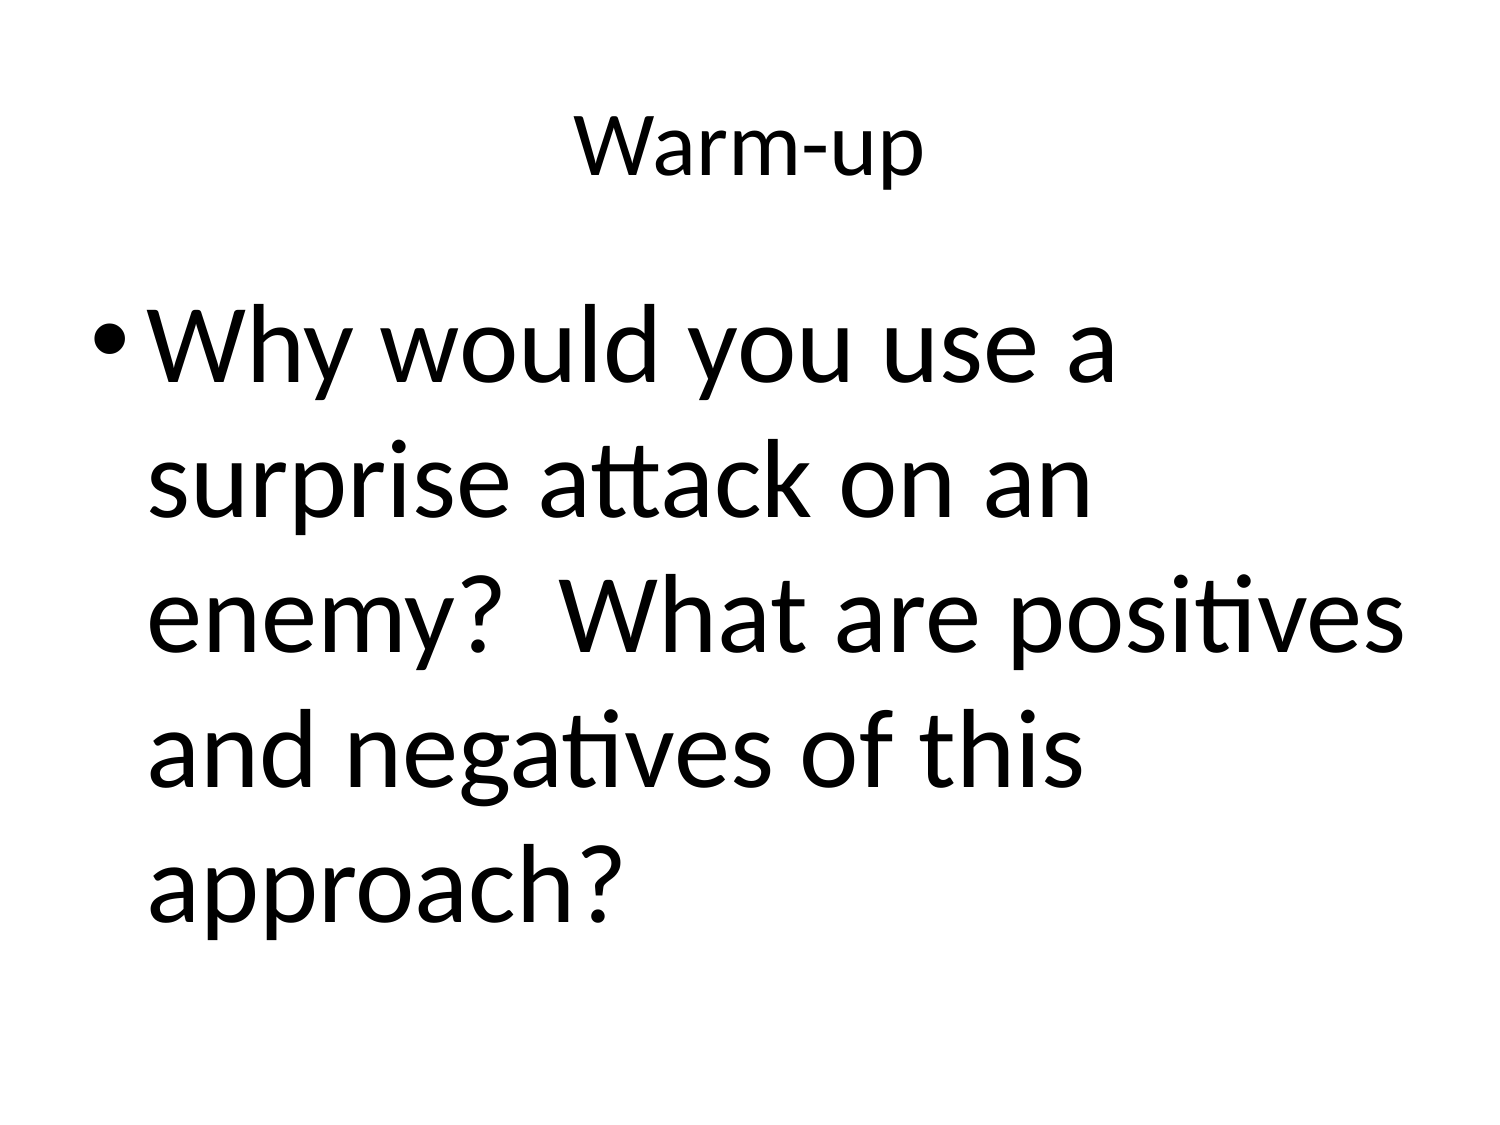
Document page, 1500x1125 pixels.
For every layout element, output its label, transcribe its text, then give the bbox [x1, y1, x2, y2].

title Warm-up [75, 45, 1425, 233]
list Why would you use a surprise attack on an enemy? What are positives and negatives of this approach? [75, 262, 1425, 1005]
